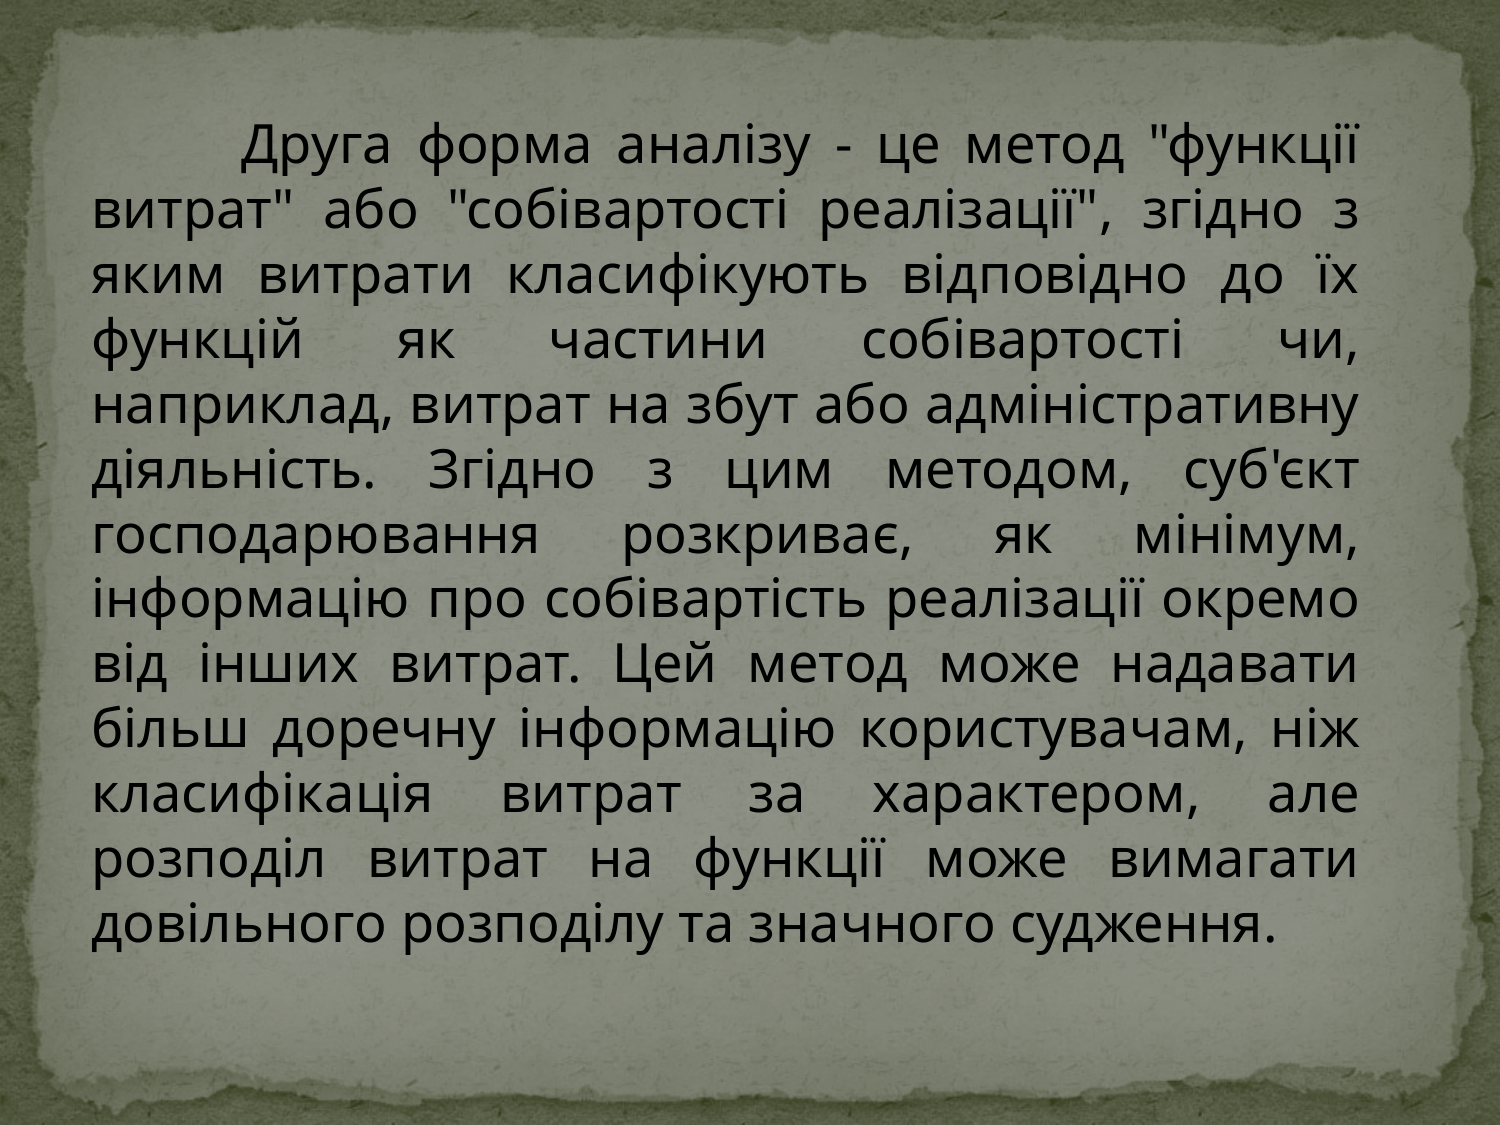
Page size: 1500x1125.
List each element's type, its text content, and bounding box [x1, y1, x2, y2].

text_box Друга форма аналізу - це метод "функції витрат" або "собівартості реалізації", згідно з яким витрати класифікують відповідно до їх функцій як частини собівартості чи, наприклад, витрат на збут або адміністративну діяльність. Згідно з цим методом, суб'єкт господарювання розкриває, як мінімум, інформацію про собівартість реалізації окремо від інших витрат. Цей метод може надавати більш доречну інформацію користувачам, ніж класифікація витрат за характером, але розподіл витрат на функції може вимагати довільного розподілу та значного судження. [76, 101, 1376, 961]
